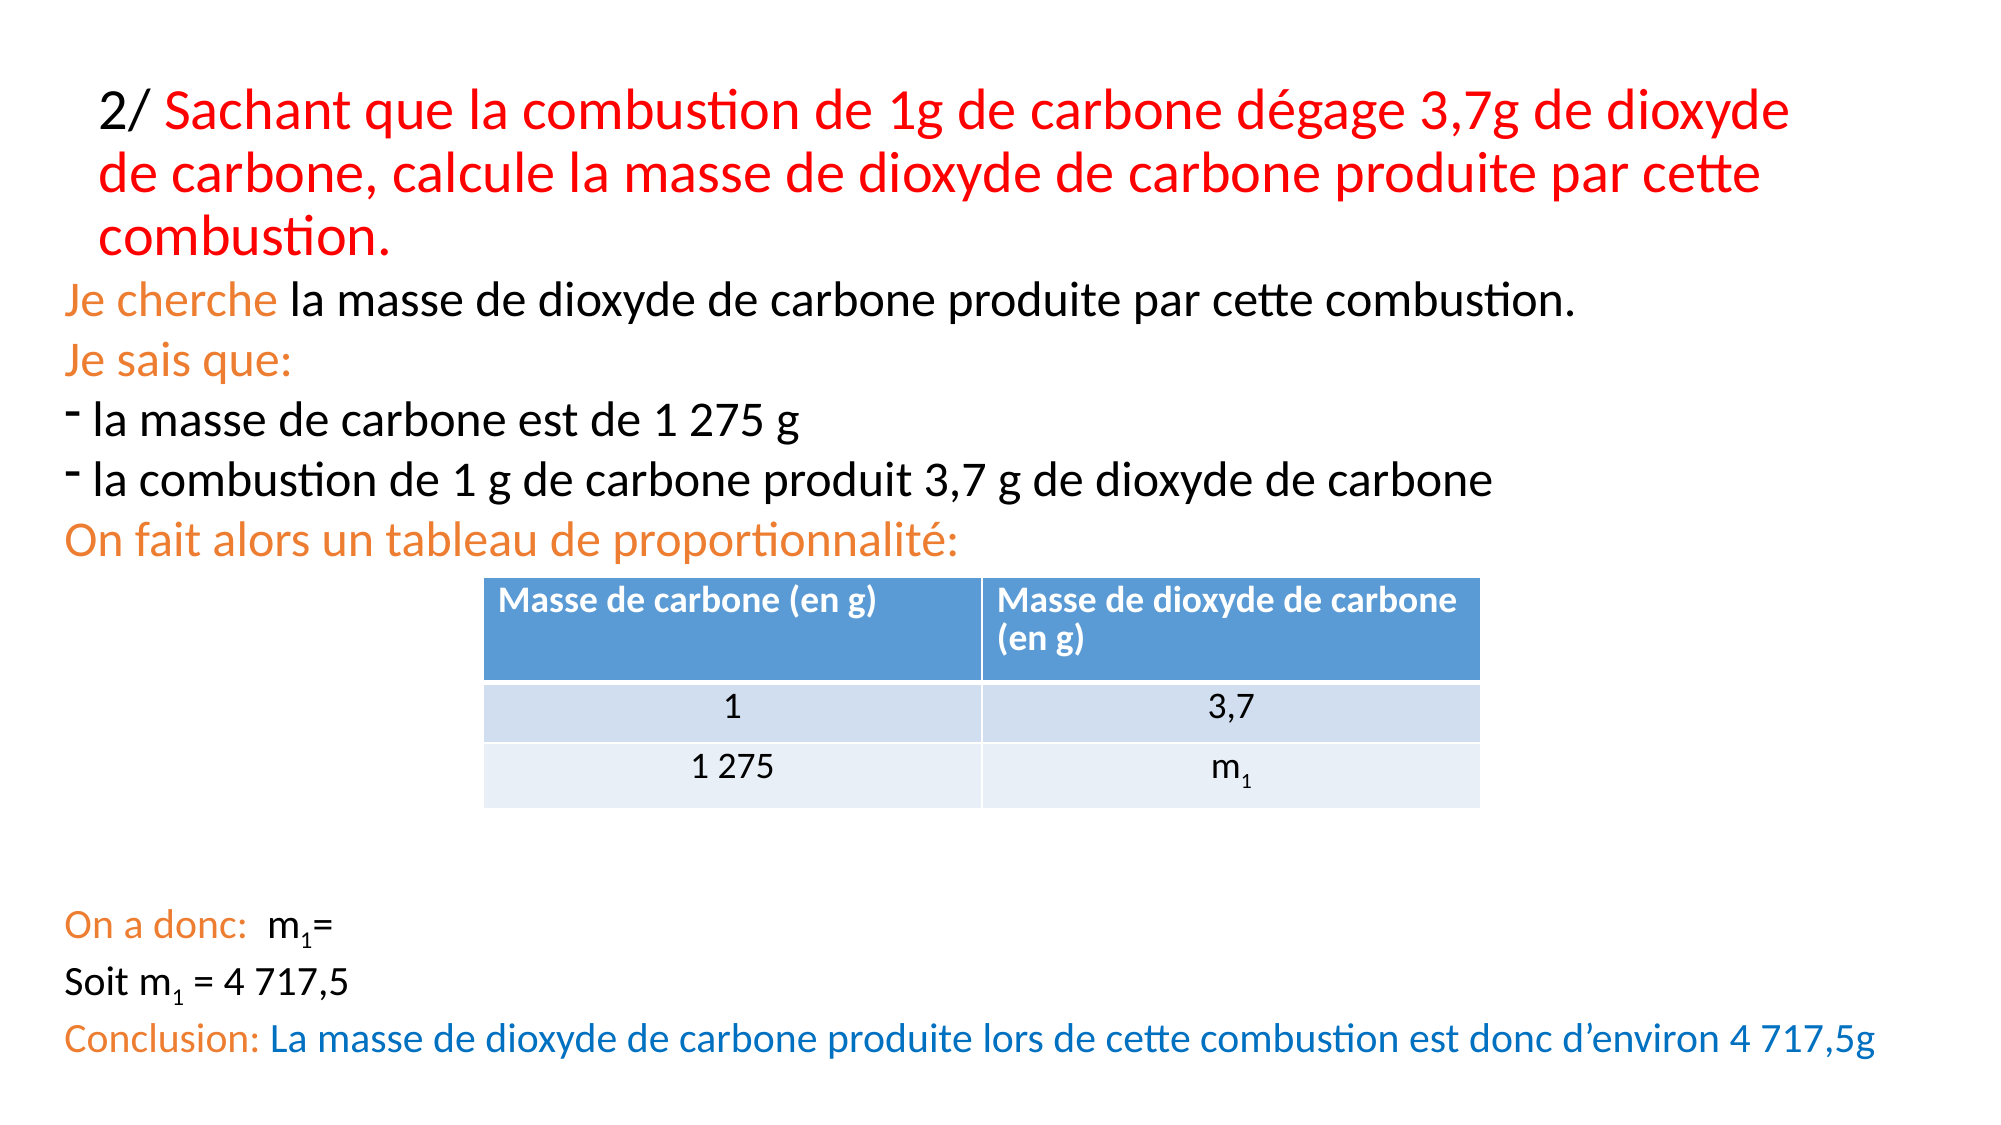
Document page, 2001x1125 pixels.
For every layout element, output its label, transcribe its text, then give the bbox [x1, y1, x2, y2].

table_cell 3,7 [983, 685, 1480, 742]
table_cell 1 [484, 685, 981, 742]
list 2/ Sachant que la combustion de 1g de carbone dégage 3,7g de dioxyde de carbone, calcule la masse de dioxyde de carbone produite par cette combustion. [83, 71, 1863, 1014]
table_header Masse de carbone (en g) [484, 578, 981, 680]
table_cell m1 [983, 744, 1480, 808]
table_header Masse de dioxyde de carbone (en g) [983, 578, 1480, 680]
table_cell 1 275 [484, 744, 981, 808]
